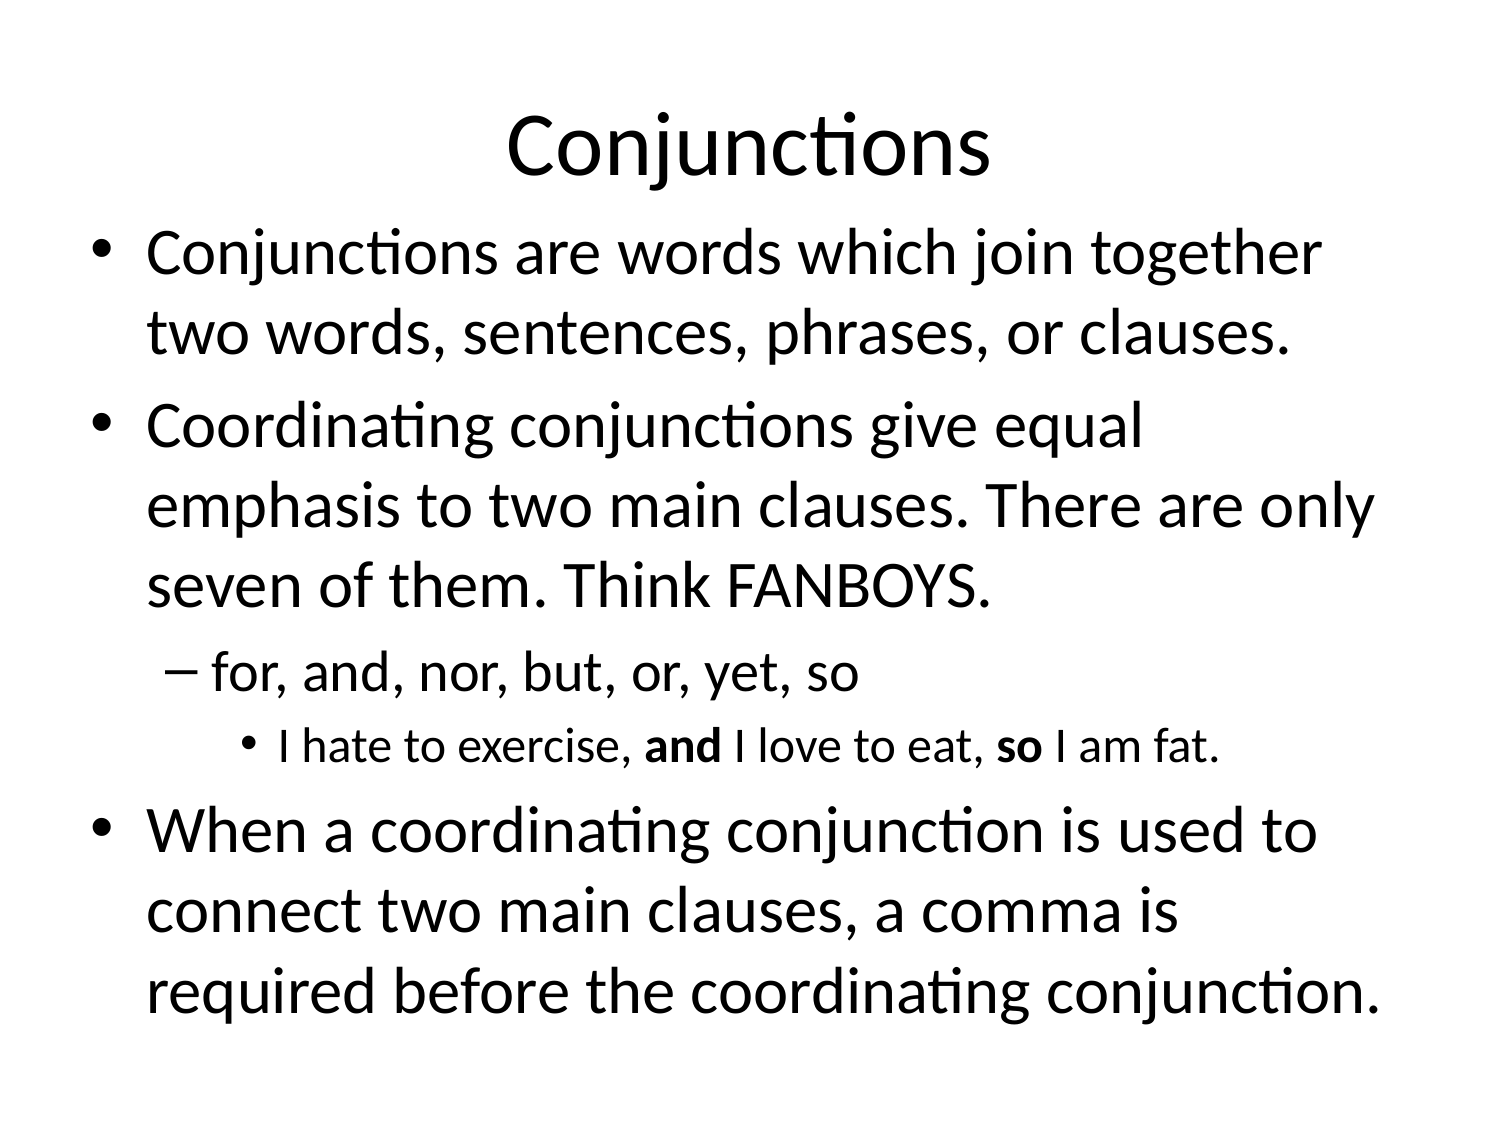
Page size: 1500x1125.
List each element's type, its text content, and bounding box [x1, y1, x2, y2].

title Conjunctions [75, 45, 1425, 200]
list Conjunctions are words which join together two words, sentences, phrases, or clauses. Coordinating conjunctions give equal emphasis to two main clauses. There are only seven of them. Think FANBOYS. for, and, nor, but, or, yet, so I hate to exercise, and I love to eat, so I am fat. When a coordinating conjunction is used to connect two main clauses, a comma is required before the coordinating conjunction. [75, 200, 1425, 1063]
